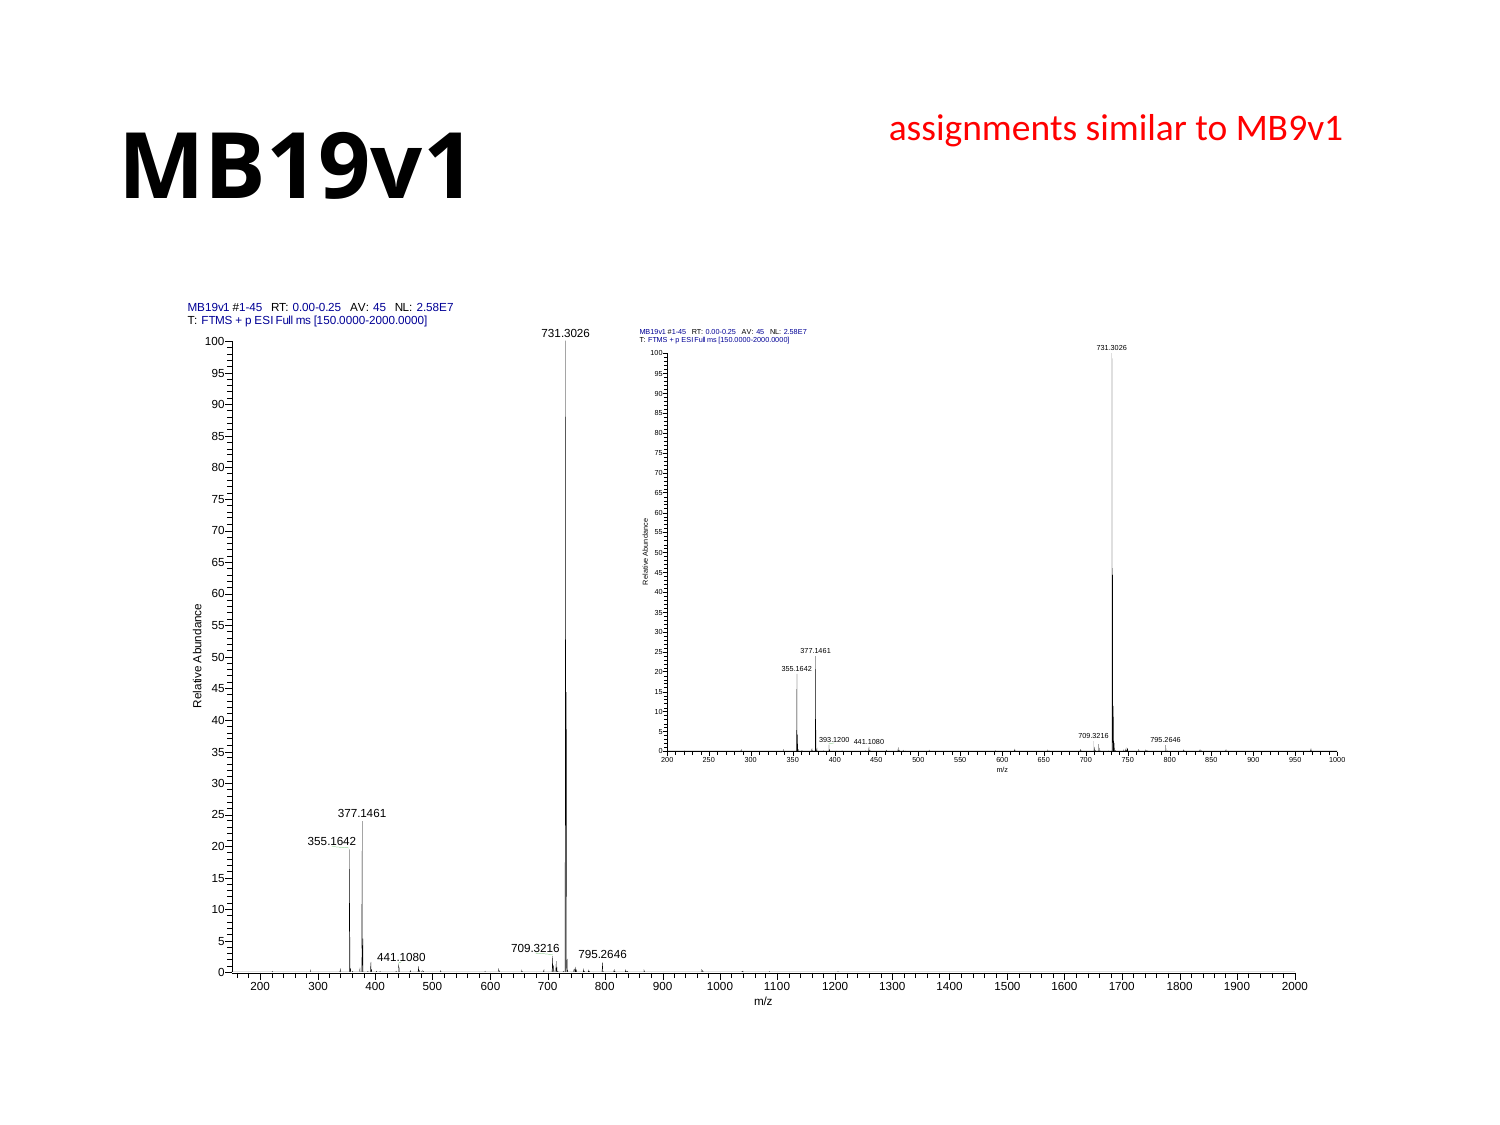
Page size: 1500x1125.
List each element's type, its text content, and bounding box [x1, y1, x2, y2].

title MB19v1 [103, 59, 1397, 278]
text_box assignments similar to MB9v1 [873, 95, 1359, 156]
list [186, 299, 1314, 1014]
picture [638, 327, 1350, 778]
